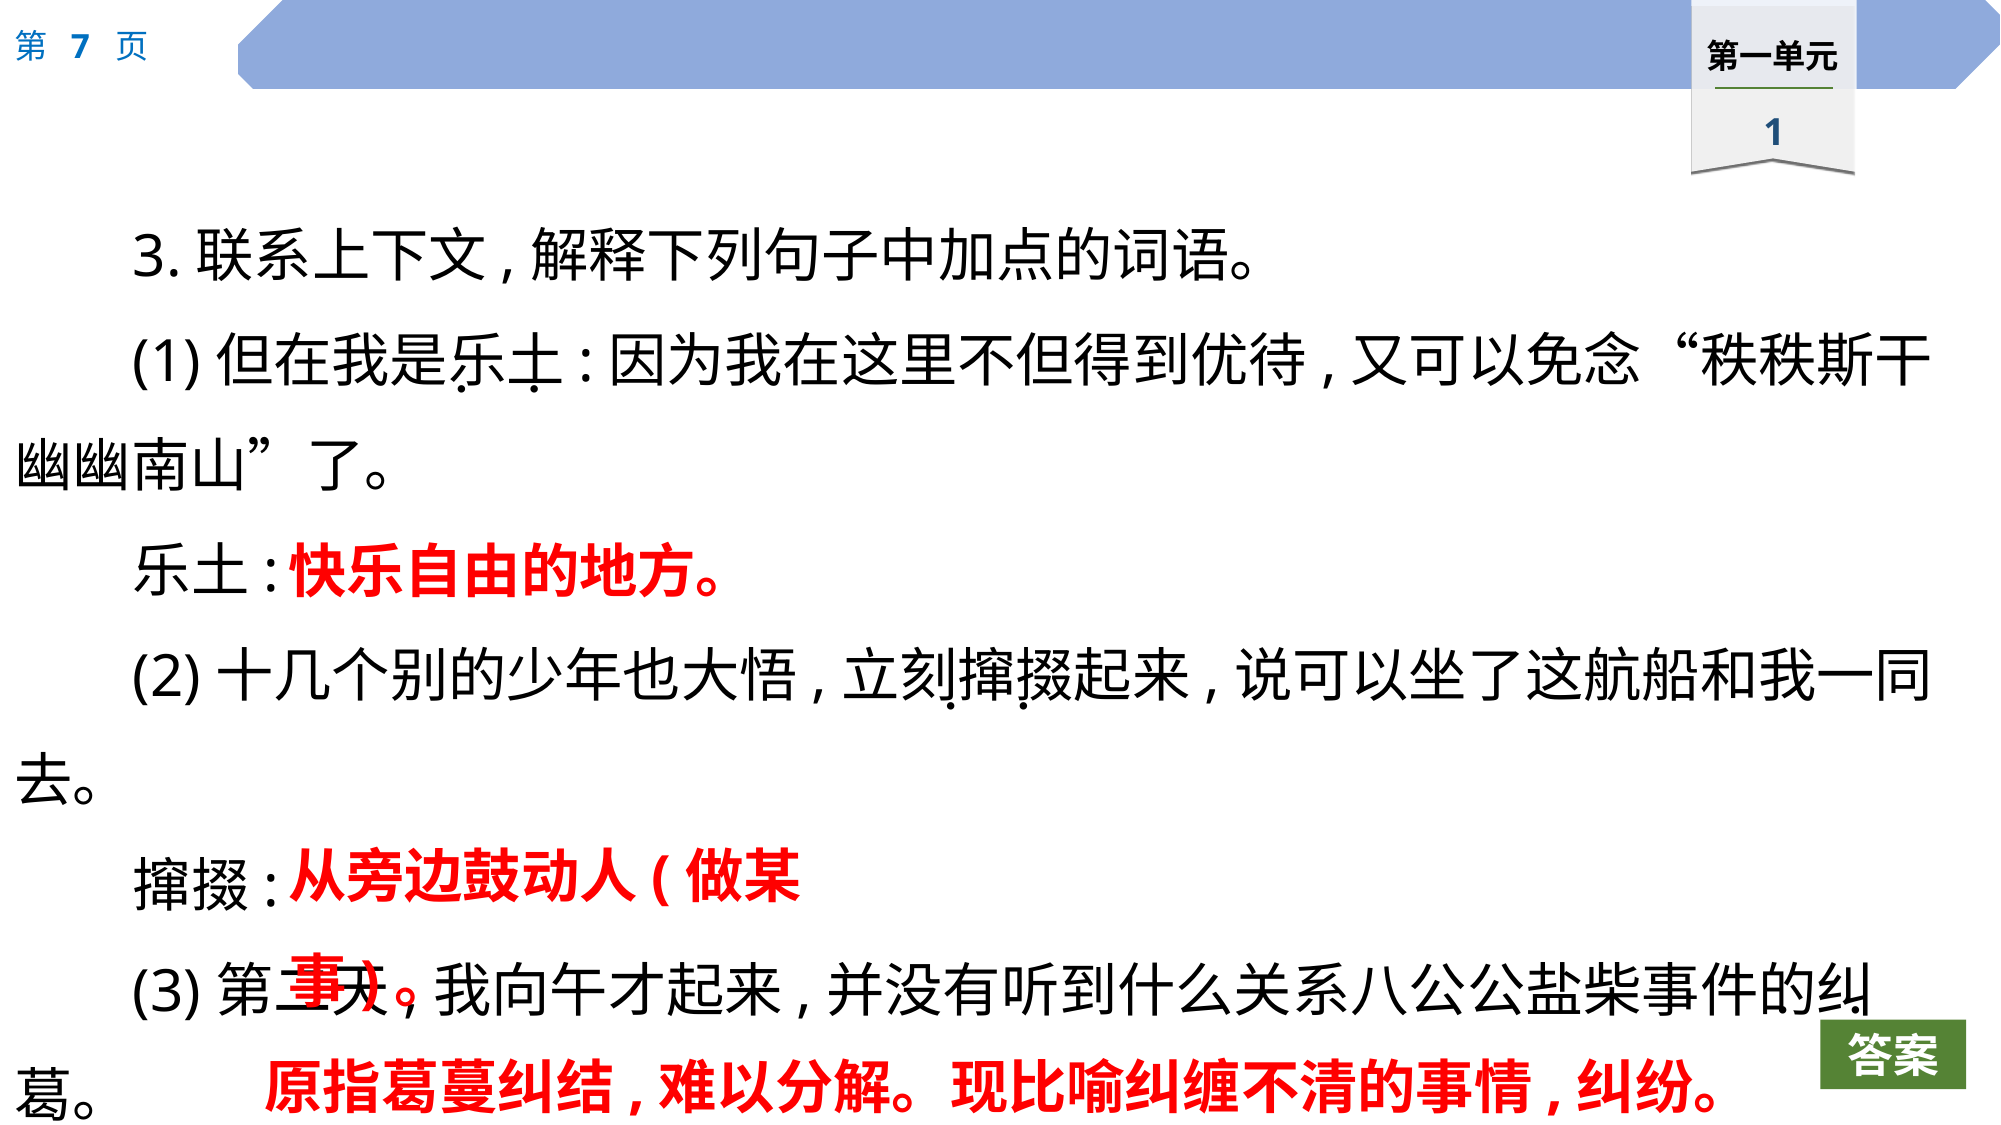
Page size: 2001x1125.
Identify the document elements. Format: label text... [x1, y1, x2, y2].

text_box 从旁边鼓动人(做某事)。 [273, 796, 942, 938]
text_box 答案 [1820, 1019, 1967, 1090]
list 3.联系上下文,解释下列句子中加点的词语。 (1)但在我是乐土:因为我在这里不但得到优待,又可以免念“秩秩斯干幽幽南山”了。 乐土: (2)十几个别的少年也大悟,立刻撺掇起来,说可以坐了这航船和我一同去。 撺掇: (3)第二天,我向午才起来,并没有听到什么关系八公公盐柴事件的纠葛。 纠葛: [0, 175, 1997, 1032]
text_box 原指葛蔓纠结,难以分解。现比喻纠缠不清的事情,纠纷。 [249, 1007, 1786, 1125]
list 快乐自由的地方。 [273, 492, 836, 633]
text_box · · [1760, 972, 1879, 1043]
text_box · · [439, 351, 557, 422]
text_box · · [928, 667, 1047, 738]
